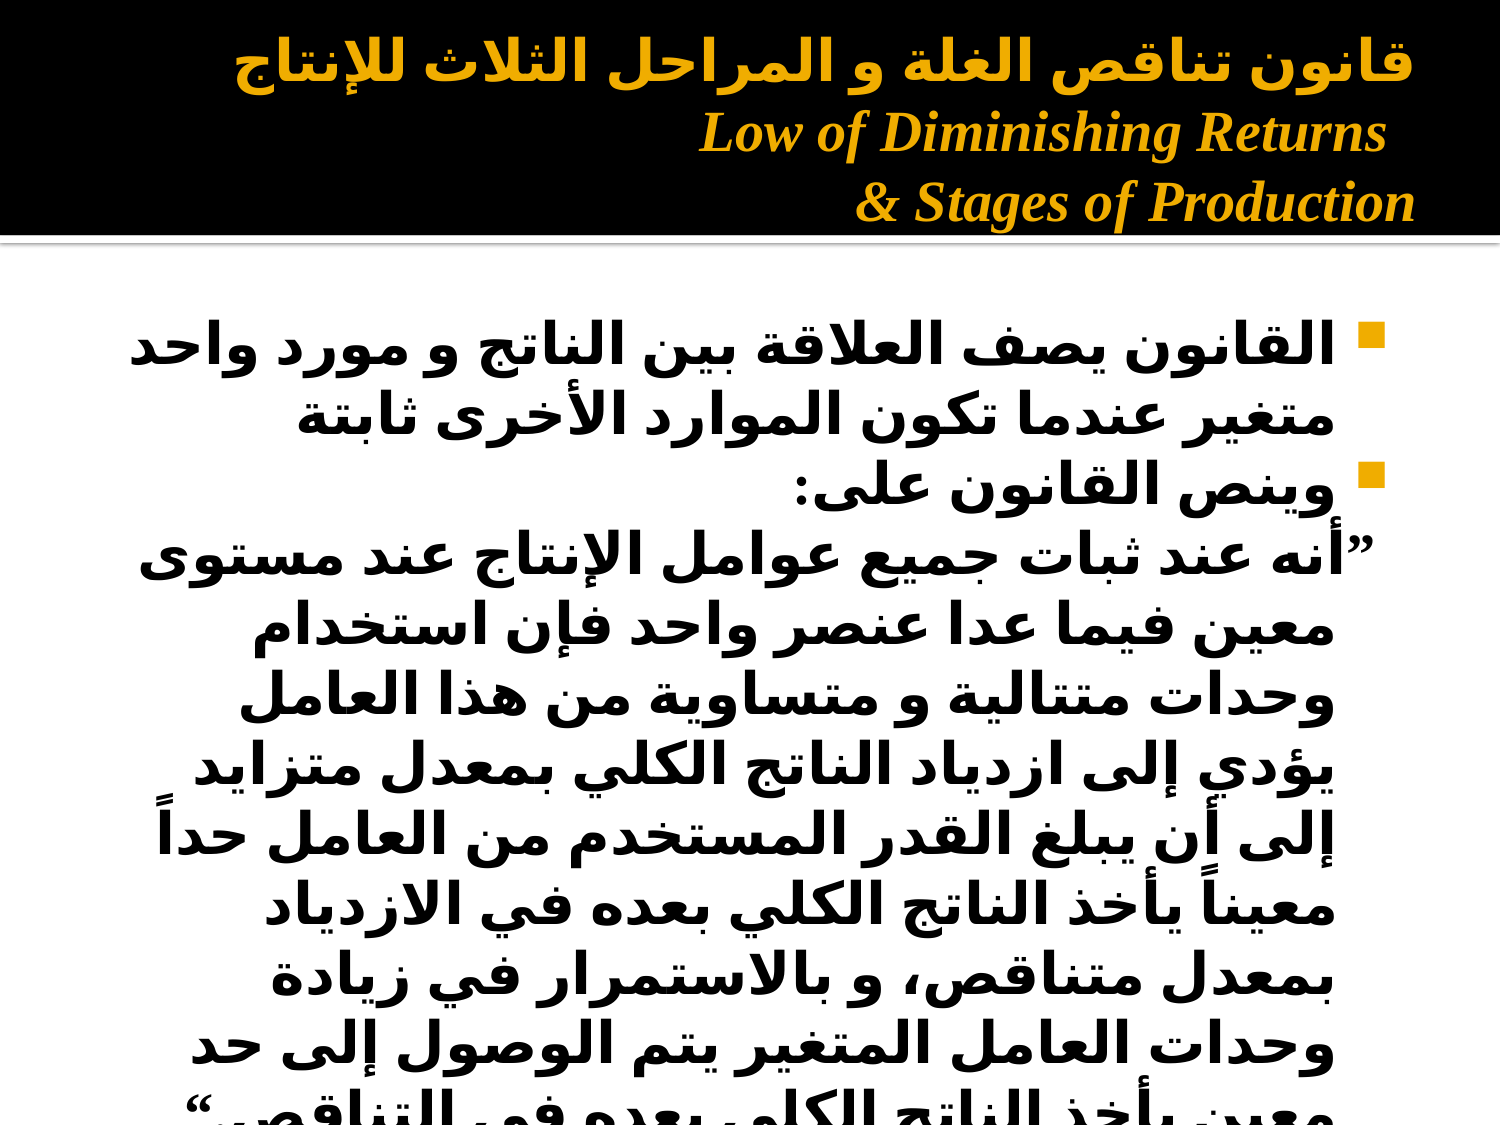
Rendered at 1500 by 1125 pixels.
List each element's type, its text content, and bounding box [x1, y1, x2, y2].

list القانون يصف العلاقة بين الناتج و مورد واحد متغير عندما تكون الموارد الأخرى ثابتة وينص القانون على: ”أنه عند ثبات جميع عوامل الإنتاج عند مستوى معين فيما عدا عنصر واحد فإن استخدام وحدات متتالية و متساوية من هذا العامل يؤدي إلى ازدياد الناتج الكلي بمعدل متزايد إلى أن يبلغ القدر المستخدم من العامل حداً معيناً يأخذ الناتج الكلي بعده في الازدياد بمعدل متناقص، و بالاستمرار في زيادة وحدات العامل المتغير يتم الوصول إلى حد معين يأخذ الناتج الكلي بعده في التناقص.“ [75, 290, 1425, 1005]
title قانون تناقص الغلة و المراحل الثلاث للإنتاج Low of Diminishing Returns & Stages of Production [75, 25, 1425, 231]
